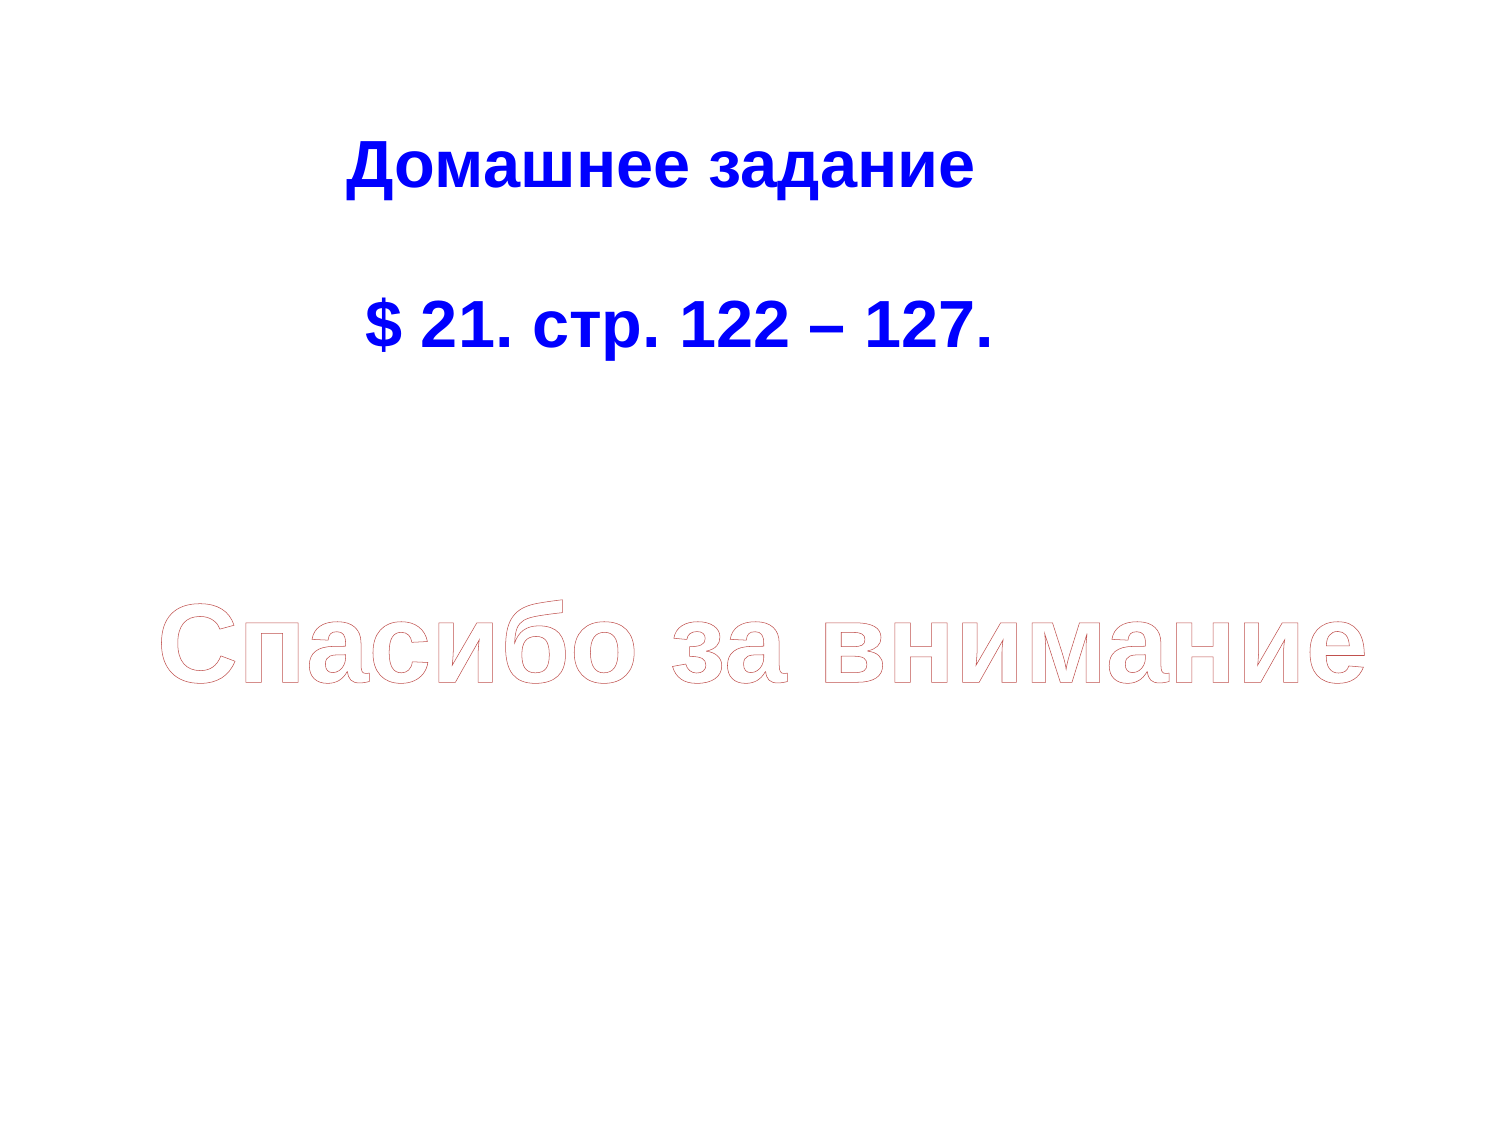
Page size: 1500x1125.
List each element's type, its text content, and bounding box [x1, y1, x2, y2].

text_box Спасибо за внимание [142, 562, 1415, 713]
text_box Домашнее задание $ 21. стр. 122 – 127. [64, 113, 1258, 369]
